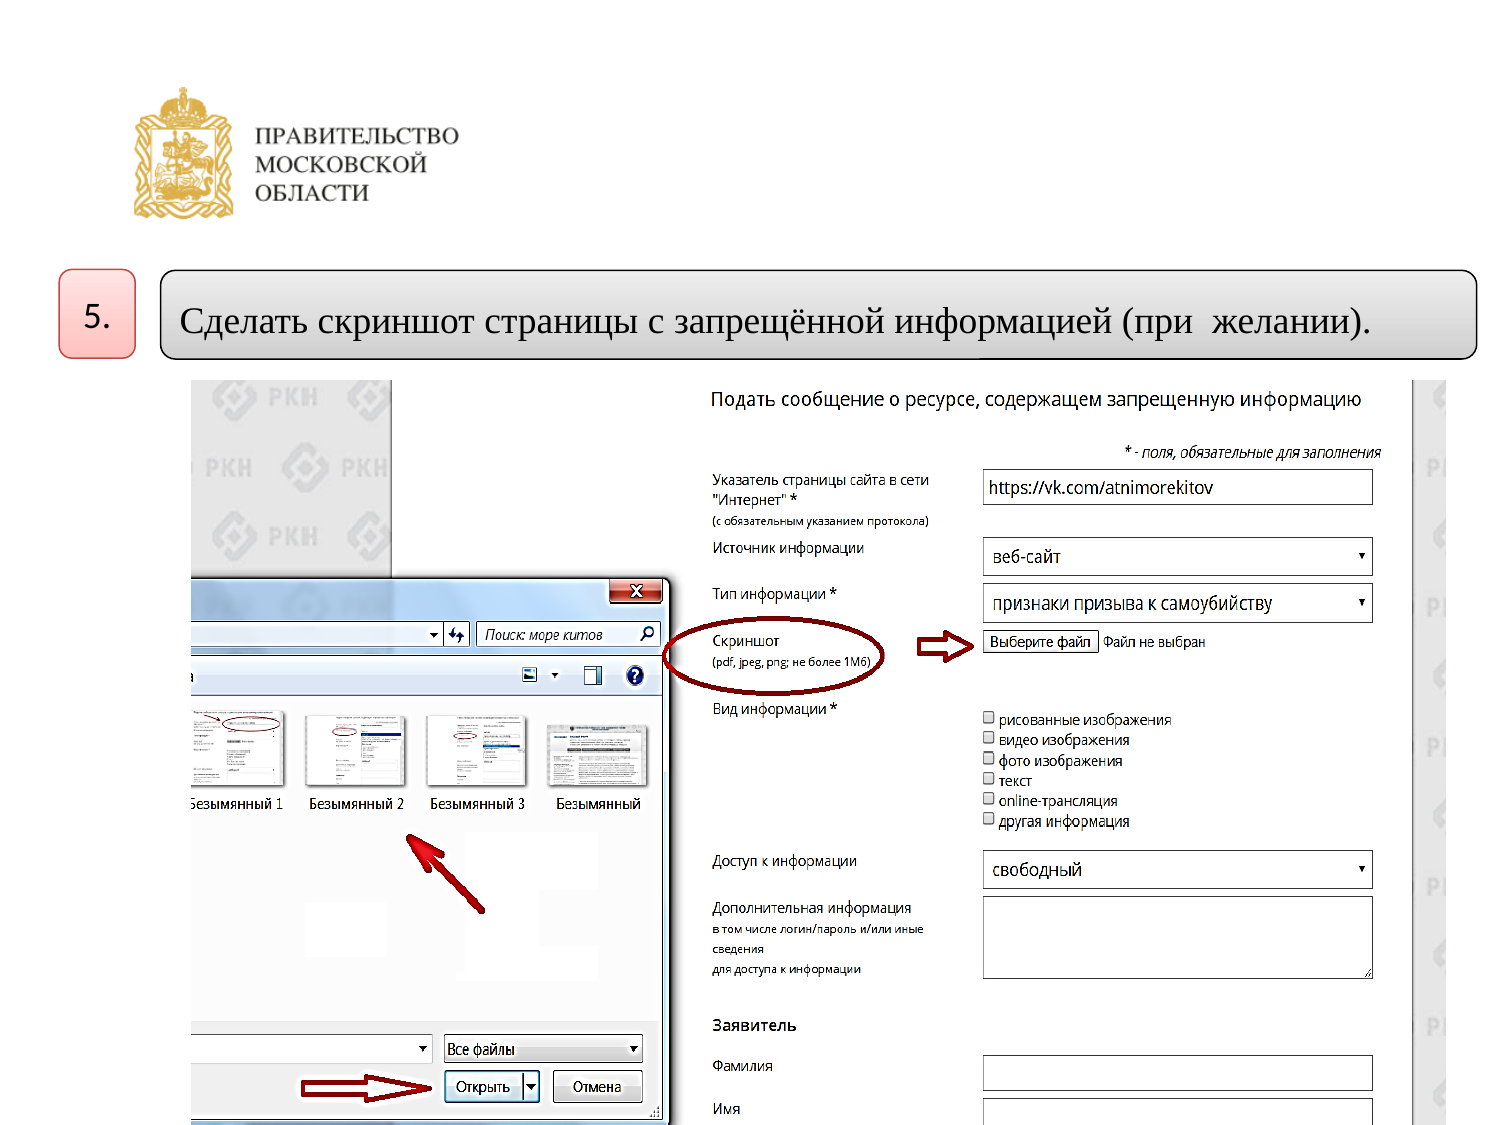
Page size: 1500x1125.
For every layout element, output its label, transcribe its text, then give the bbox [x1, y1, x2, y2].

picture [41, 39, 521, 265]
picture [191, 380, 1446, 1125]
text_box 5. [59, 273, 136, 359]
text_box Сделать скриншот страницы с запрещённой информацией (при желании). [160, 270, 1477, 360]
